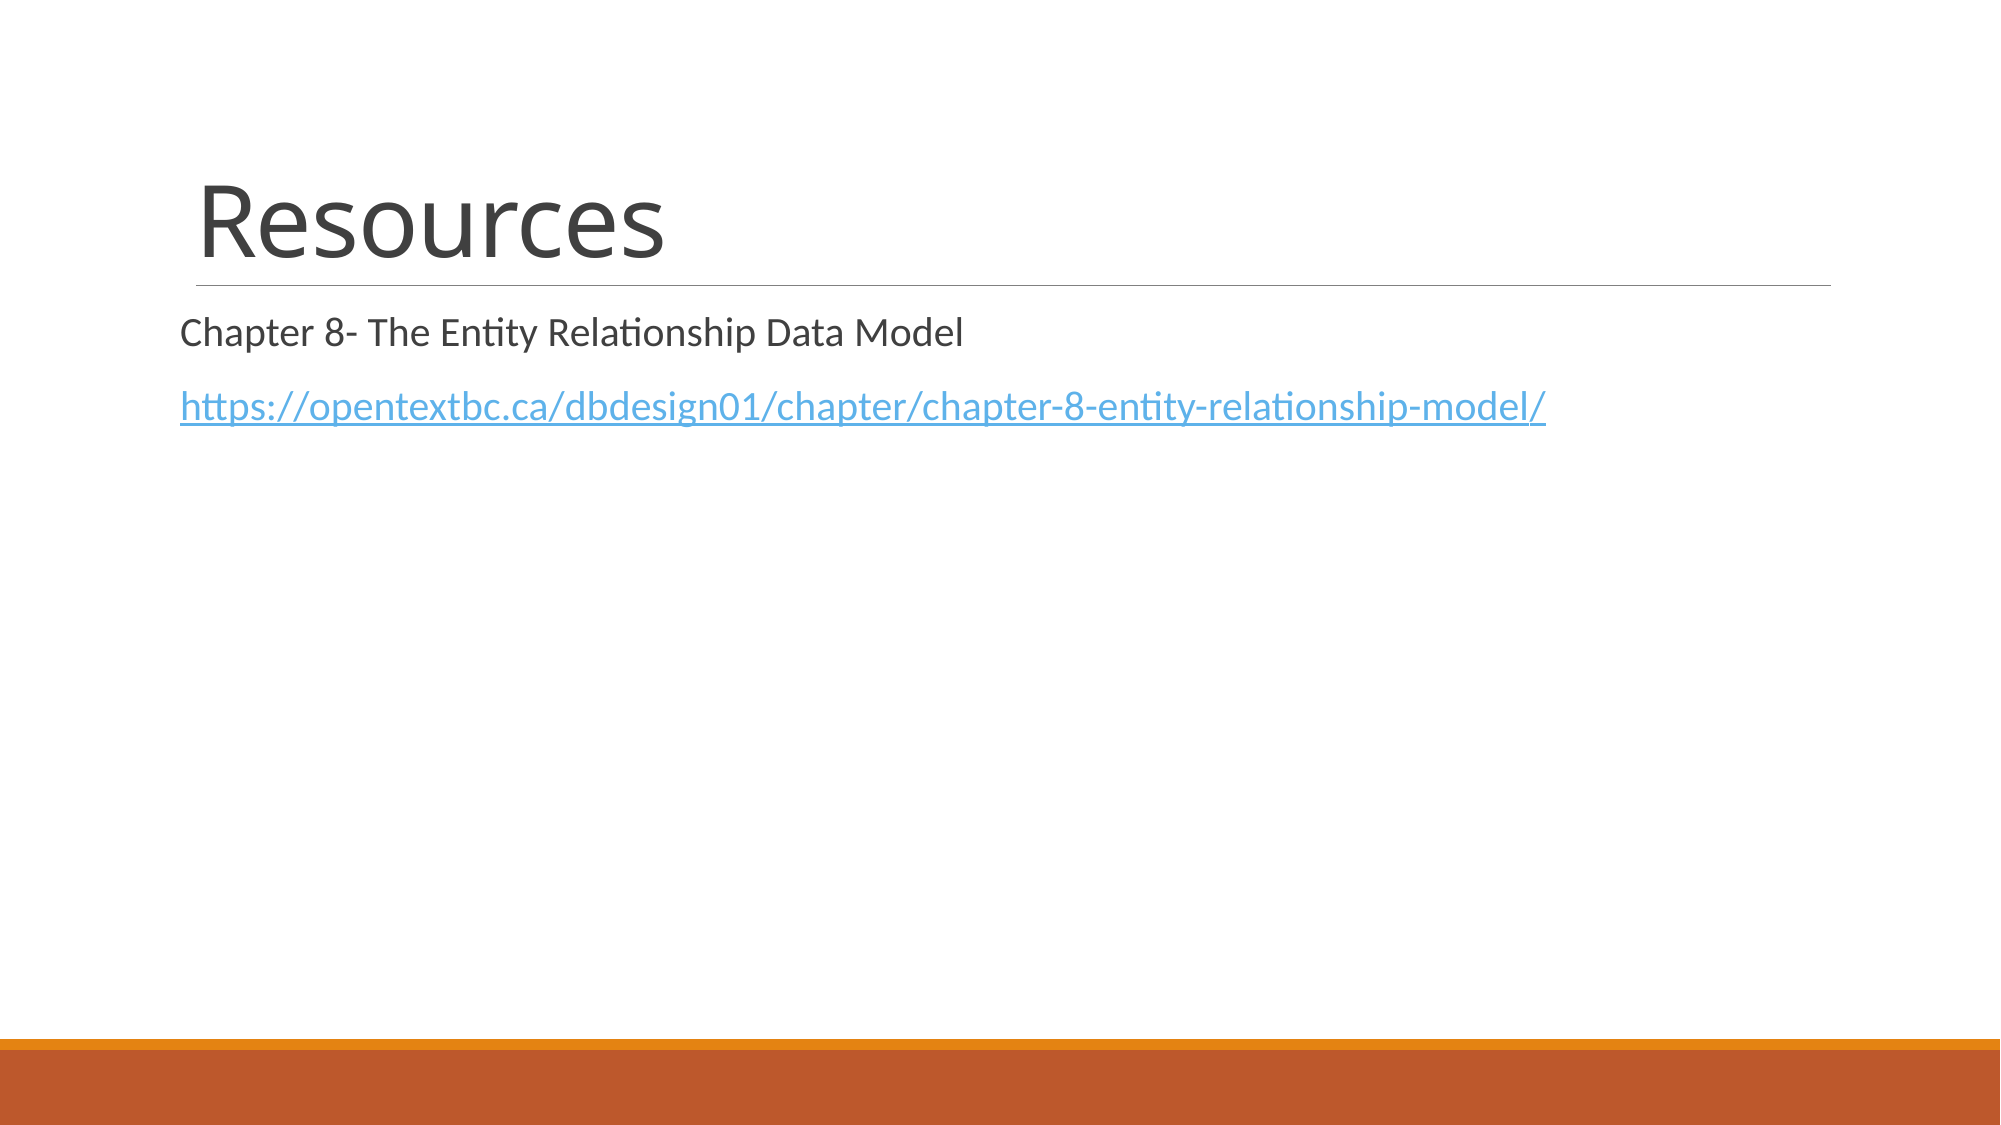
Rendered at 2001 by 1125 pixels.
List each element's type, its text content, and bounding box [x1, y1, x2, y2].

list Chapter 8- The Entity Relationship Data Model https://opentextbc.ca/dbdesign01/chapter/chapter-8-entity-relationship-model/ [180, 302, 1830, 963]
title Resources [180, 47, 1830, 285]
